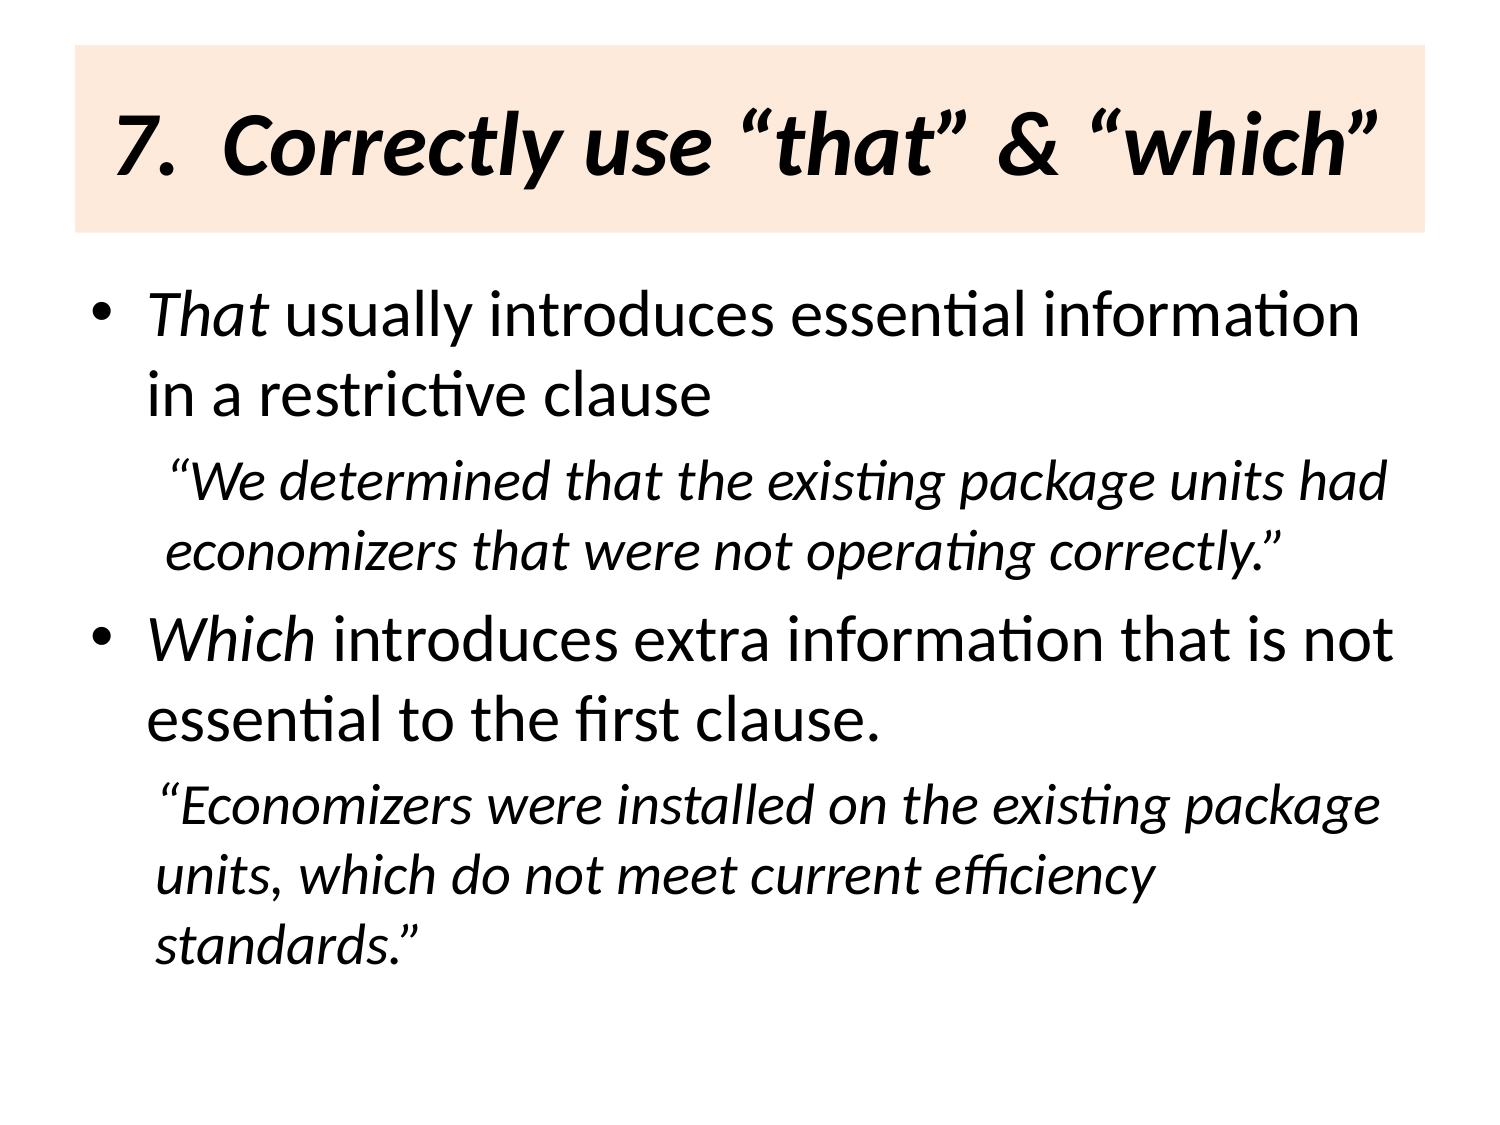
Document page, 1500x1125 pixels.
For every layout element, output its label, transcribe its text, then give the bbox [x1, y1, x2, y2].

title 7. Correctly use “that” & “which” [75, 45, 1425, 233]
list That usually introduces essential information in a restrictive clause “We determined that the existing package units had economizers that were not operating correctly.” Which introduces extra information that is not essential to the first clause. “Economizers were installed on the existing package units, which do not meet current efficiency standards.” [75, 262, 1425, 1005]
